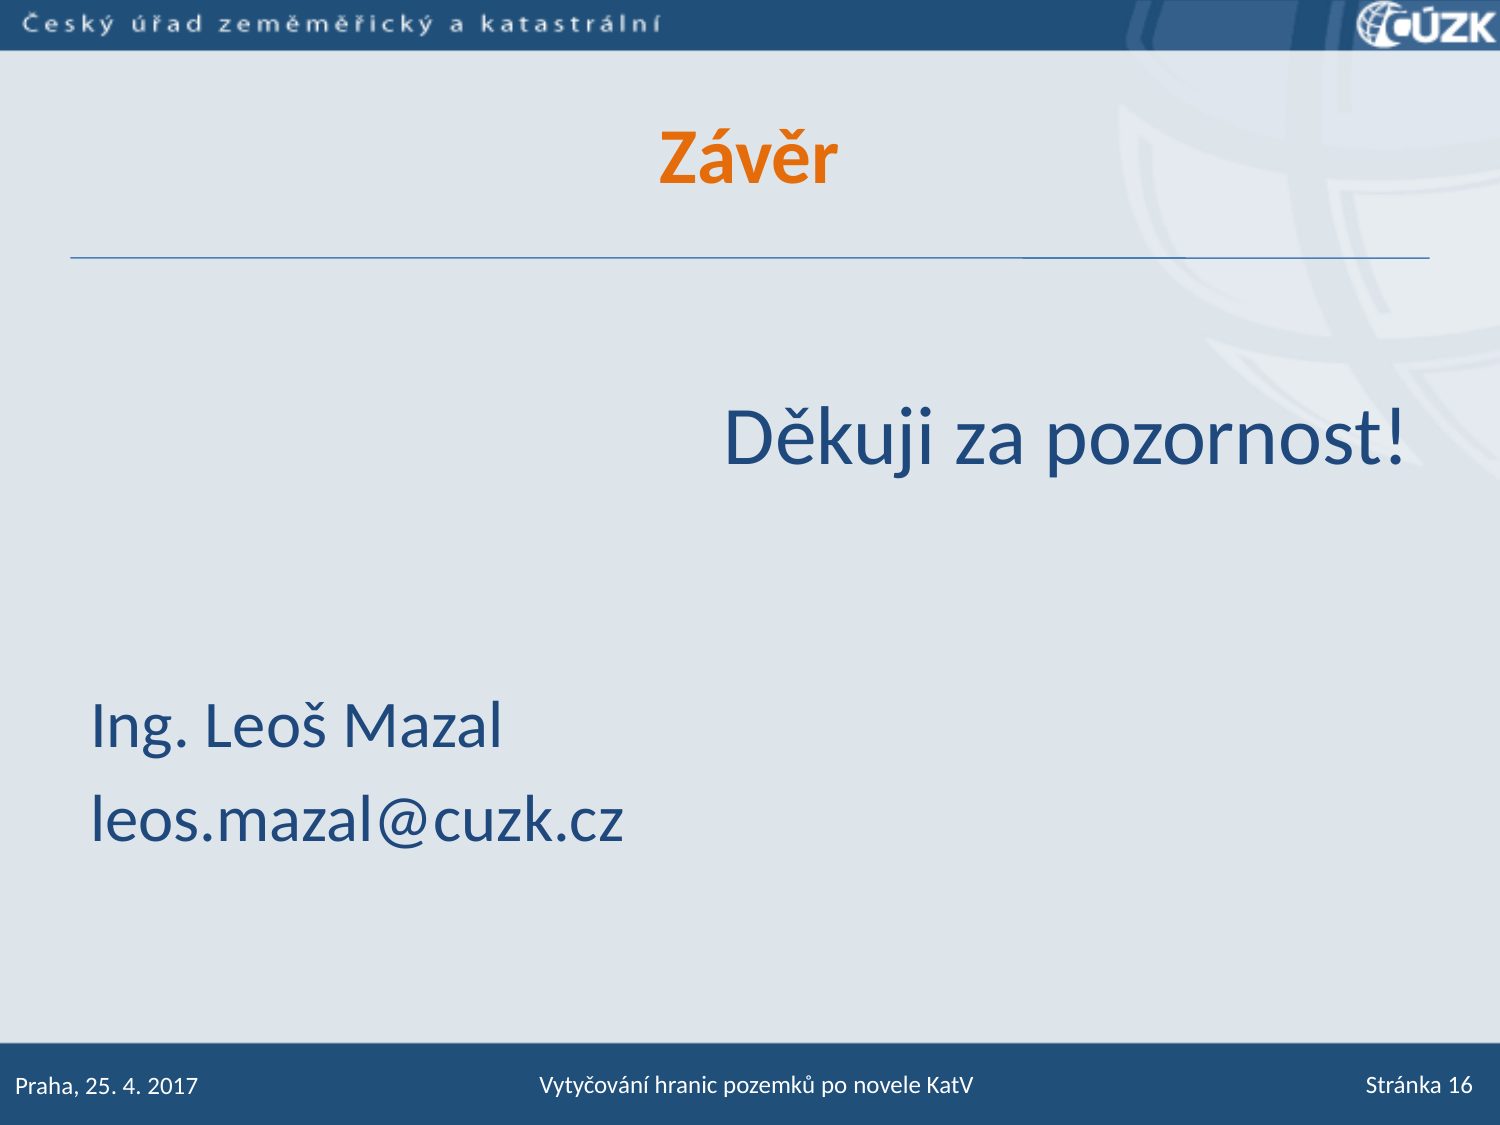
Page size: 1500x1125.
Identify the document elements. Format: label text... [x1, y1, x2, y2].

slide_number Praha, 25. 4. 2017 [0, 1054, 350, 1115]
list Děkuji za pozornost! Ing. Leoš Mazal leos.mazal@cuzk.cz [75, 277, 1425, 1020]
slide_number Stránka 16 [1138, 1053, 1489, 1114]
footer Vytyčování hranic pozemků po novele KatV [492, 1053, 1022, 1114]
title Závěr [75, 58, 1425, 247]
picture [0, 0, 1500, 1125]
